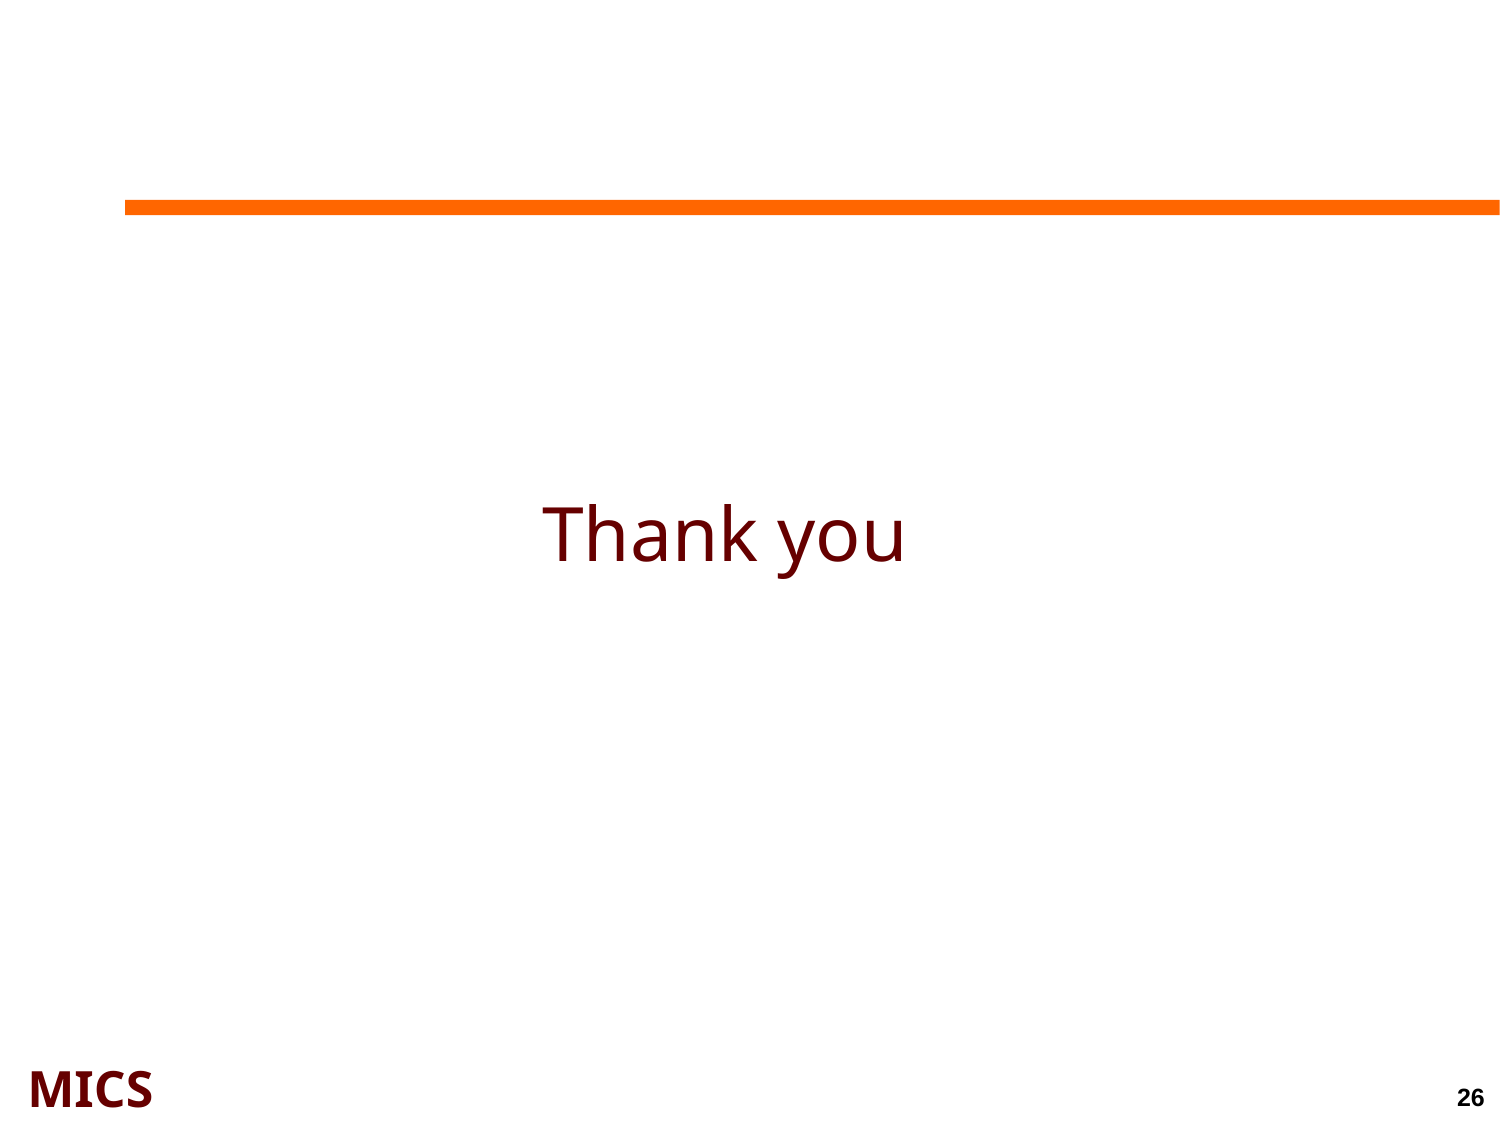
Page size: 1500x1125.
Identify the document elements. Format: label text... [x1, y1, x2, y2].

title Thank you [87, 437, 1363, 626]
slide_number 26 [1425, 1067, 1500, 1125]
